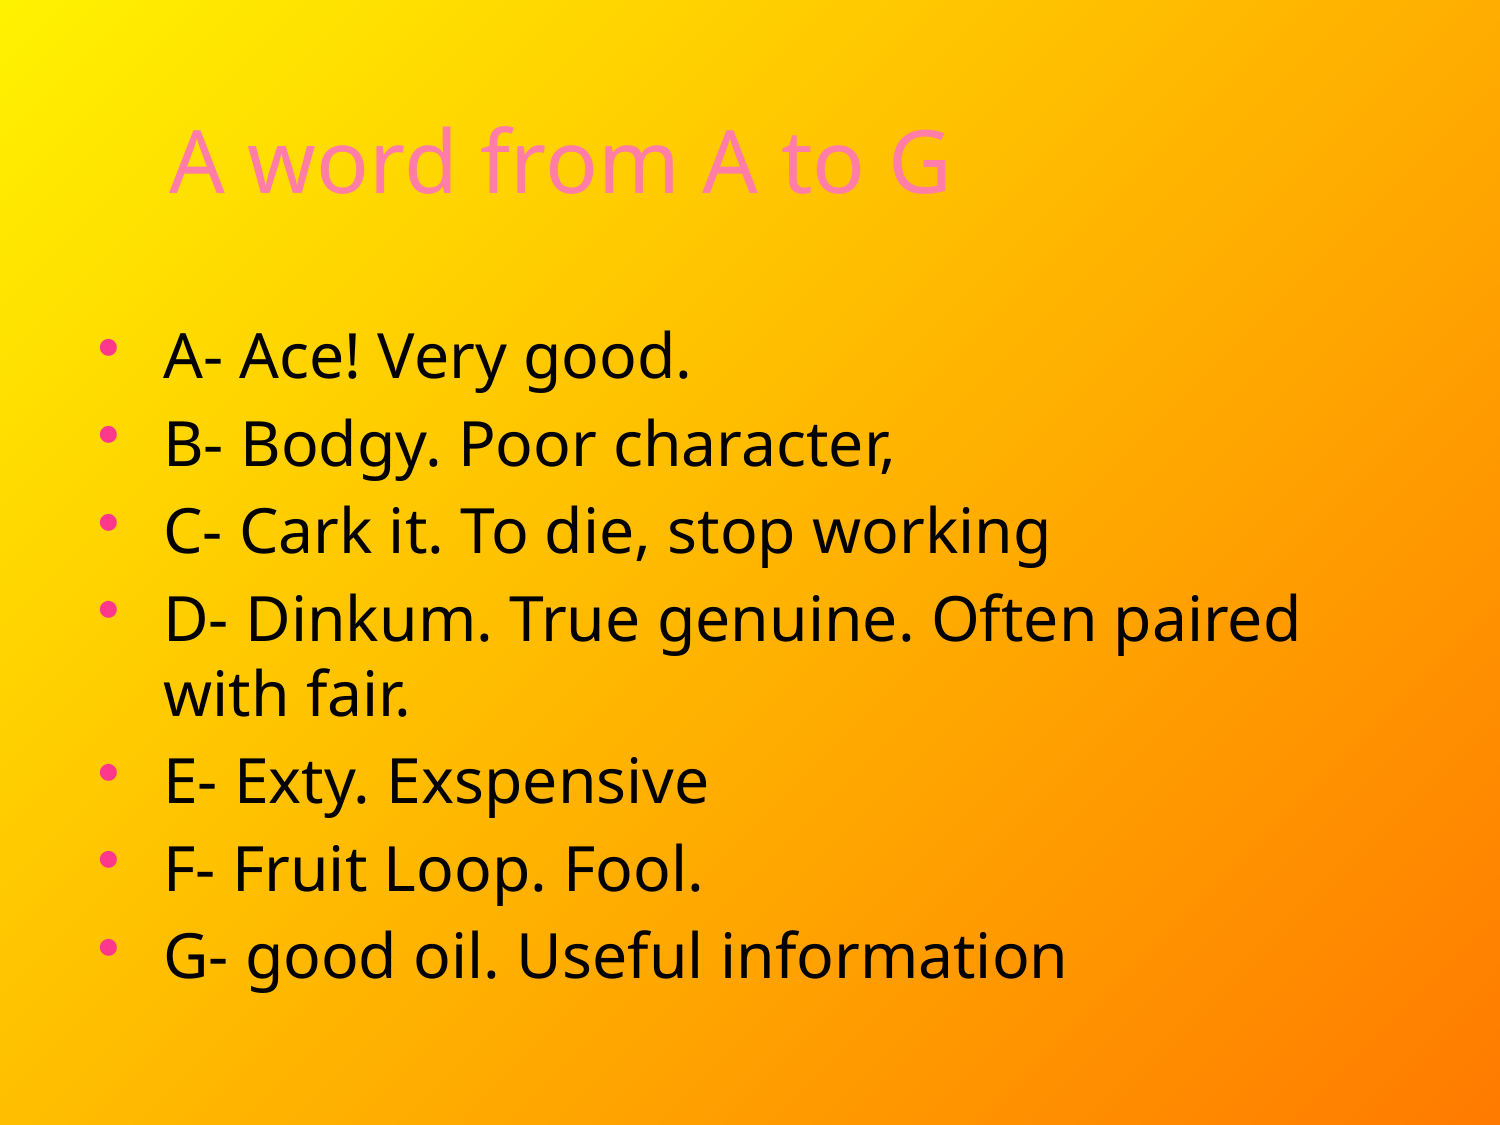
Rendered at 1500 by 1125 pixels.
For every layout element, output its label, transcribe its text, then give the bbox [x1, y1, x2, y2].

list A- Ace! Very good. B- Bodgy. Poor character, C- Cark it. To die, stop working D- Dinkum. True genuine. Often paired with fair. E- Exty. Exspensive F- Fruit Loop. Fool. G- good oil. Useful information [75, 308, 1425, 1059]
title A word from A to G [75, 43, 1425, 274]
